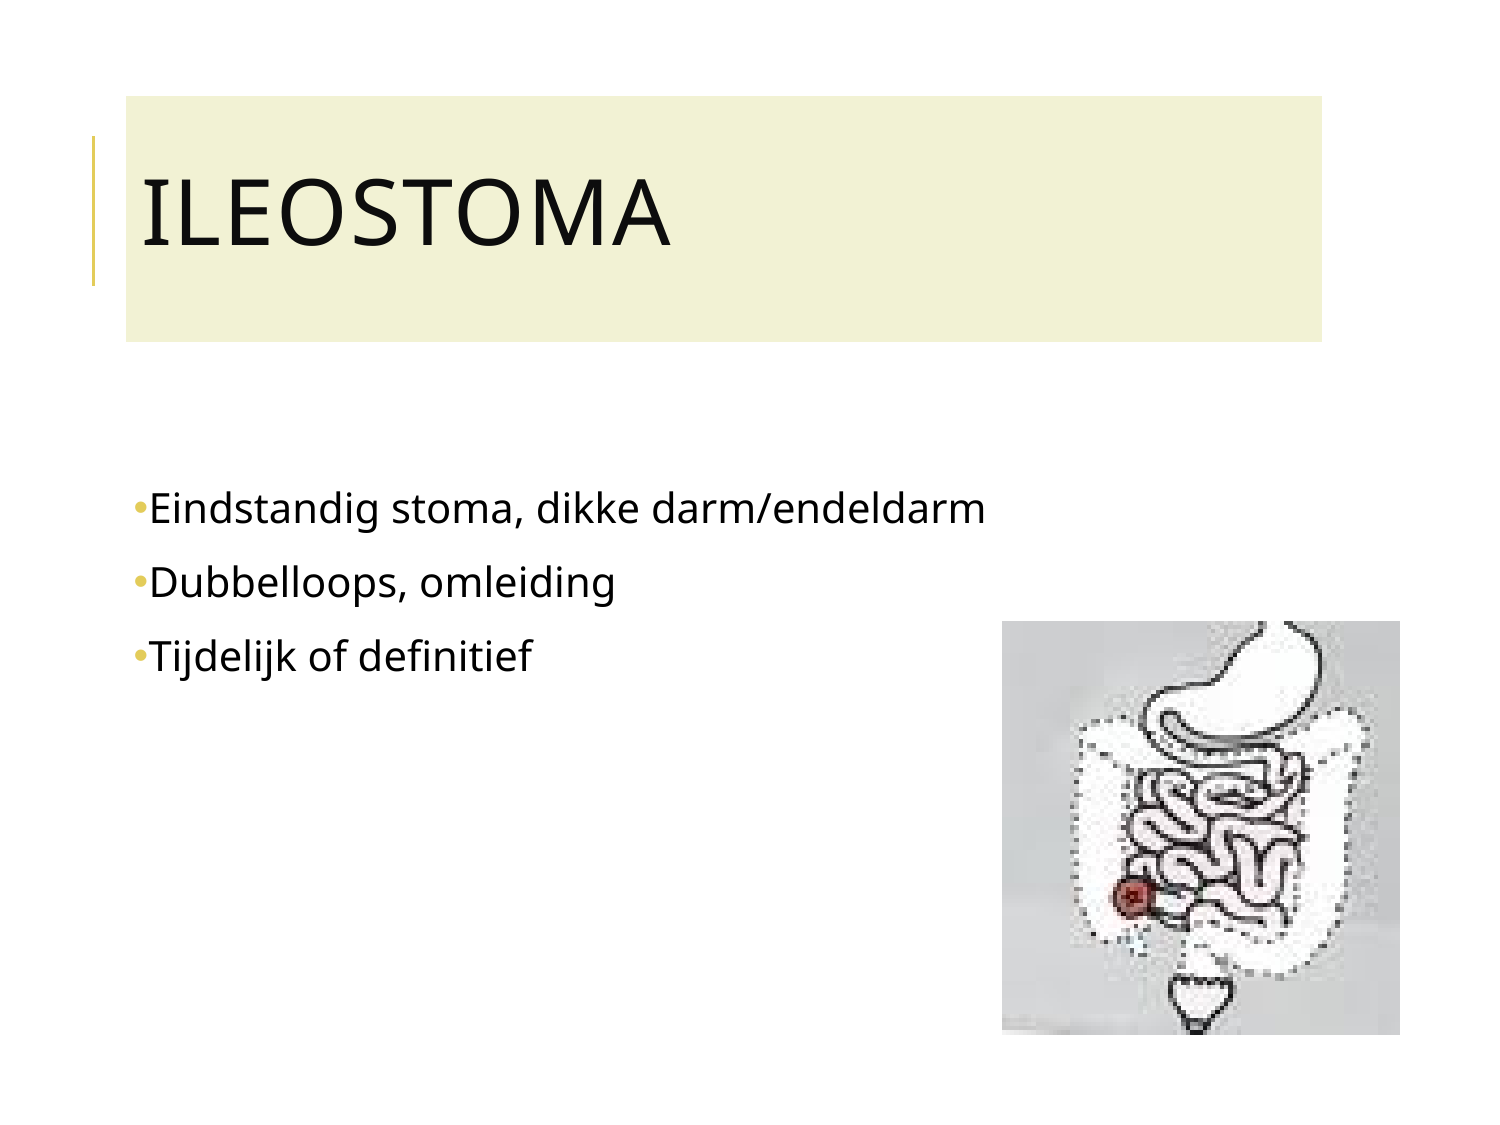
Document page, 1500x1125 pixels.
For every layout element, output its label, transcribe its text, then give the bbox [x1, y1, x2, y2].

list Eindstandig stoma, dikke darm/endeldarm Dubbelloops, omleiding Tijdelijk of definitief [126, 479, 1322, 1035]
title Ileostoma [126, 96, 1322, 342]
picture [1002, 621, 1400, 1036]
